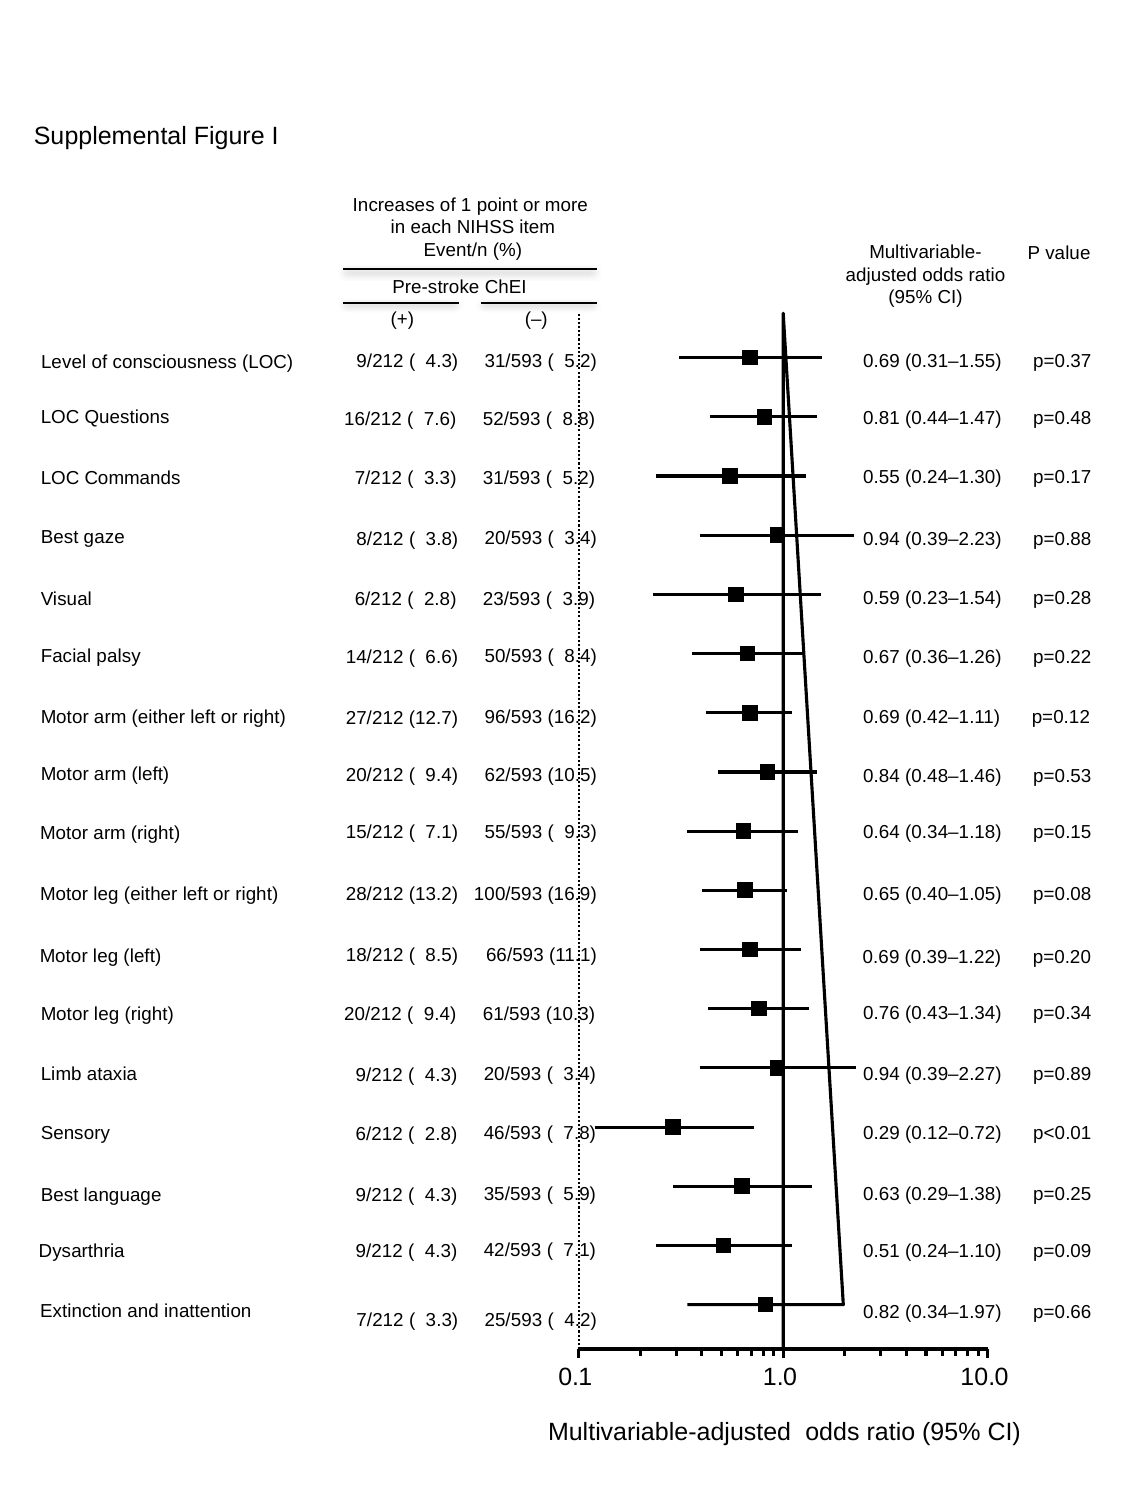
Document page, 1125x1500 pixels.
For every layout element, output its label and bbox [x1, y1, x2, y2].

text_box [18, 112, 1107, 1454]
